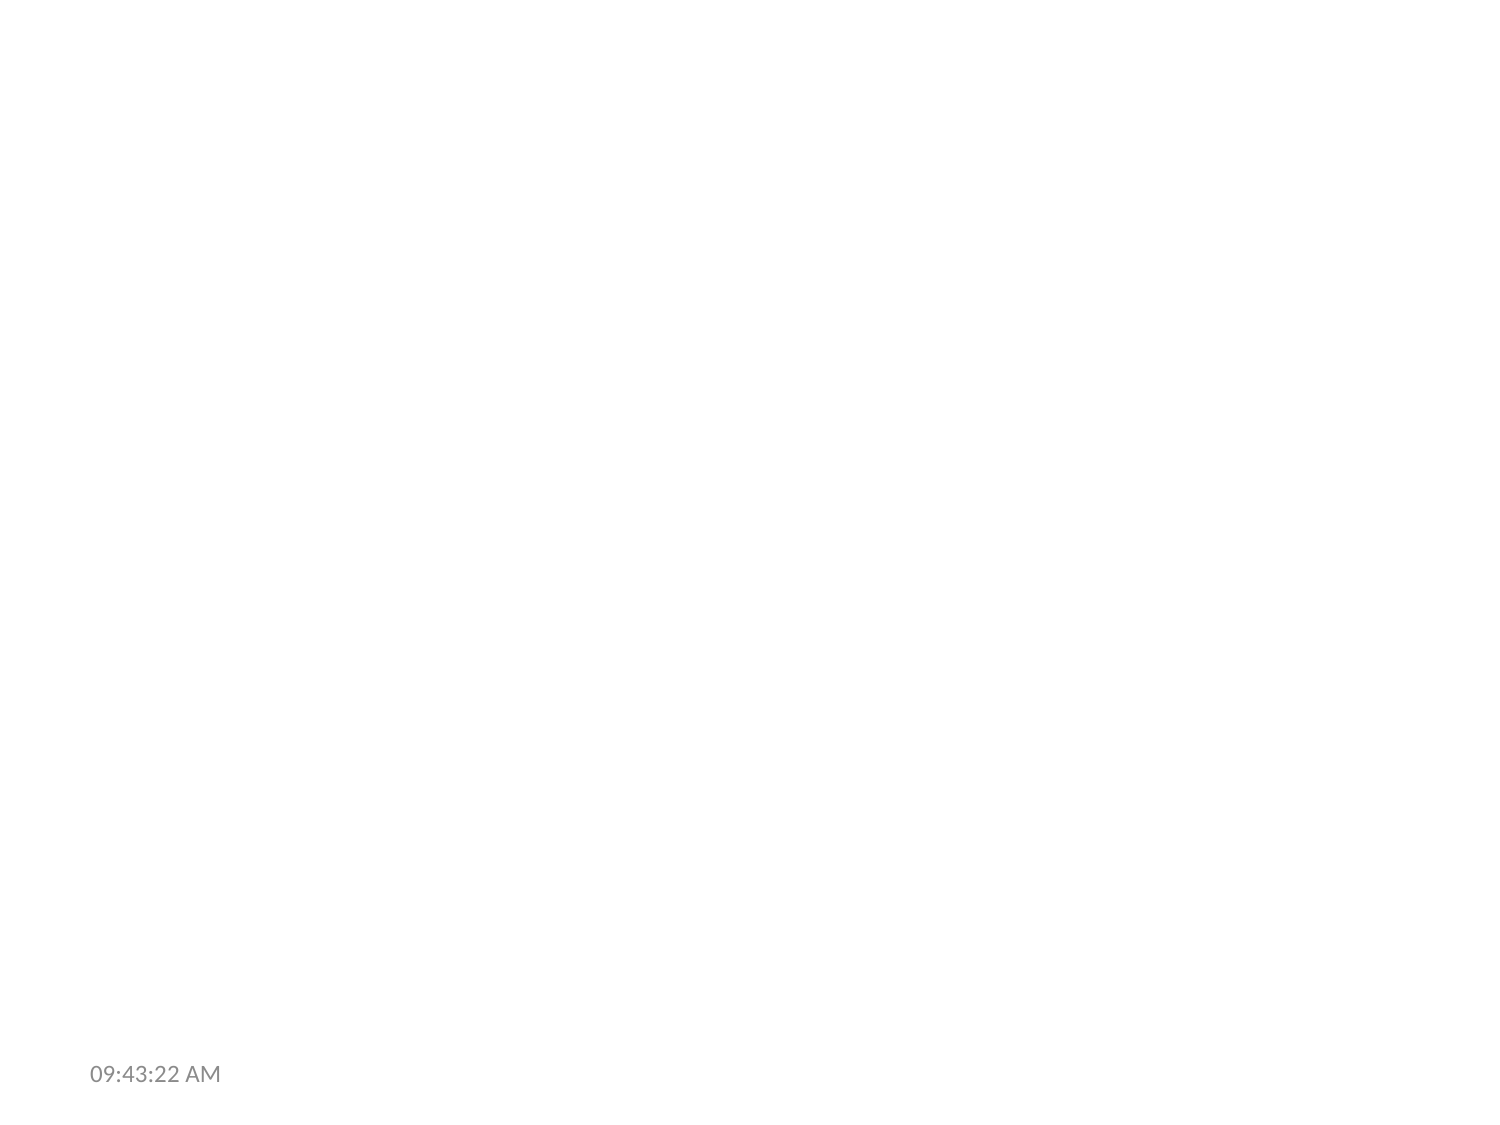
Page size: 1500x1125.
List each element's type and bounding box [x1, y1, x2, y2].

slide_number [75, 1042, 425, 1103]
